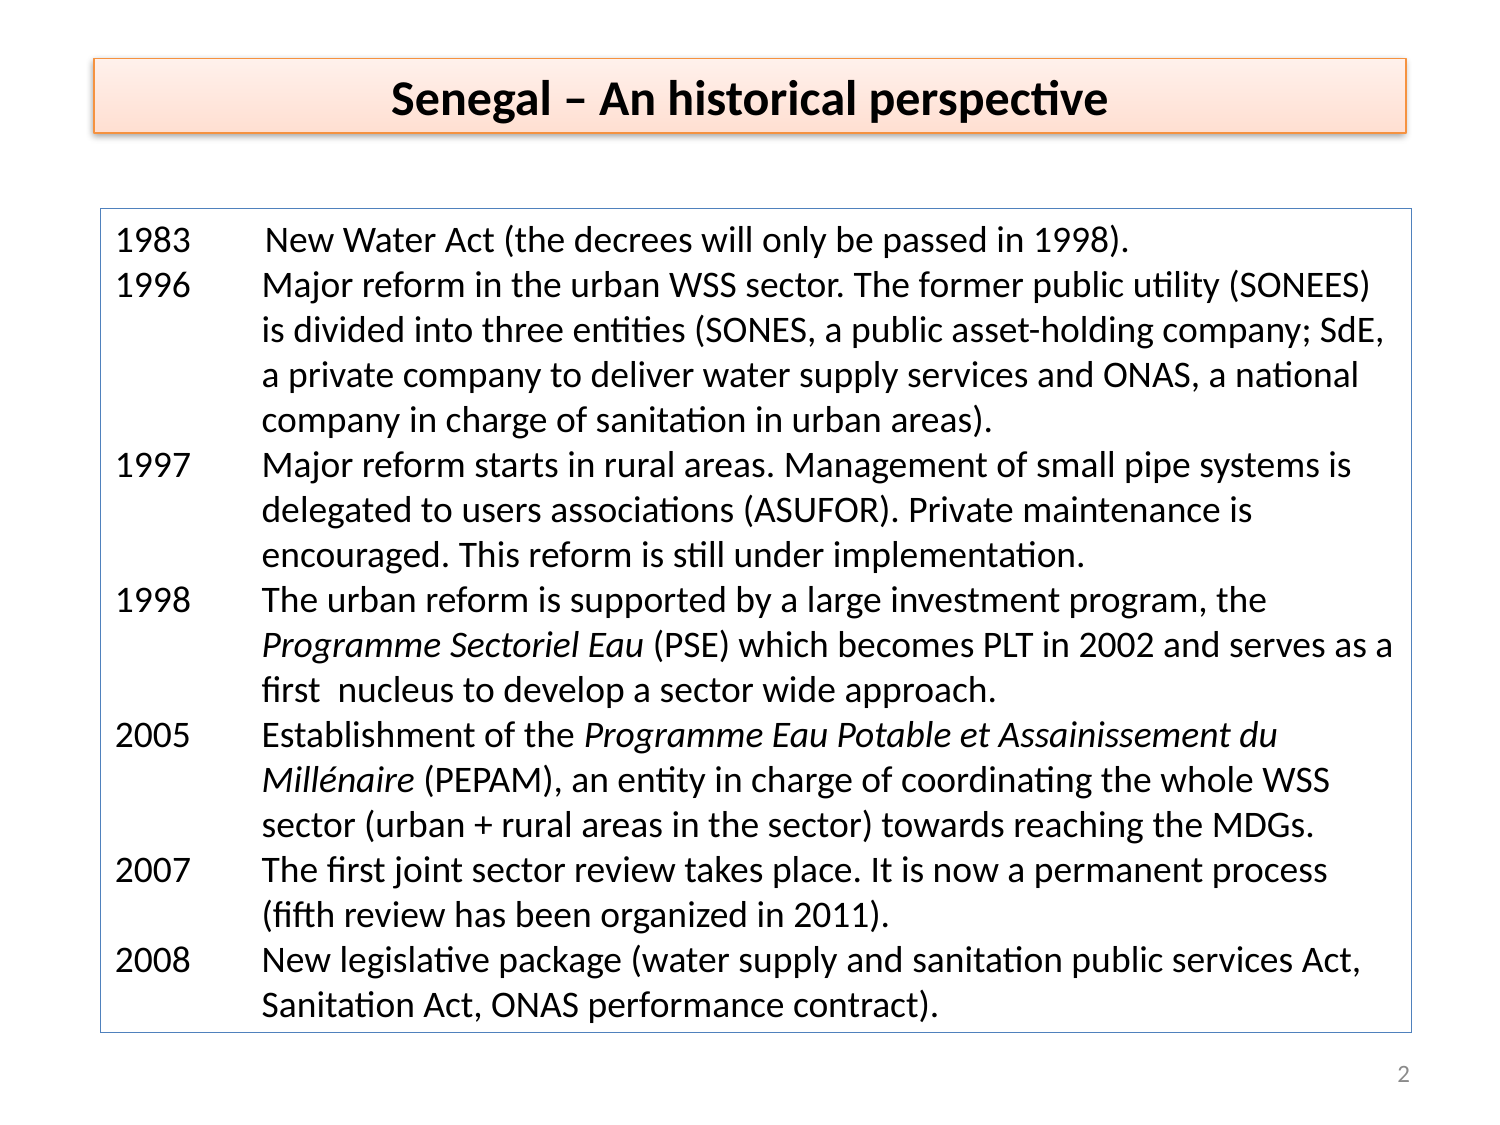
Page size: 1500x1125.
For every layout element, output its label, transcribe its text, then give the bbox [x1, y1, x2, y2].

text_box Senegal – An historical perspective [93, 58, 1407, 134]
text_box 1983 New Water Act (the decrees will only be passed in 1998). 1996 Major reform in the urban WSS sector. The former public utility (SONEES) is divided into three entities (SONES, a public asset-holding company; SdE, a private company to deliver water supply services and ONAS, a national company in charge of sanitation in urban areas). Major reform starts in rural areas. Management of small pipe systems is delegated to users associations (ASUFOR). Private maintenance is encouraged. This reform is still under implementation. The urban reform is supported by a large investment program, the Programme Sectoriel Eau (PSE) which becomes PLT in 2002 and serves as a first nucleus to develop a sector wide approach. 2005 Establishment of the Programme Eau Potable et Assainissement du Millénaire (PEPAM), an entity in charge of coordinating the whole WSS sector (urban + rural areas in the sector) towards reaching the MDGs. The first joint sector review takes place. It is now a permanent process (fifth review has been organized in 2011). 2008 New legislative package (water supply and sanitation public services Act, Sanitation Act, ONAS performance contract). [100, 208, 1412, 1033]
slide_number 2 [1074, 1042, 1425, 1103]
